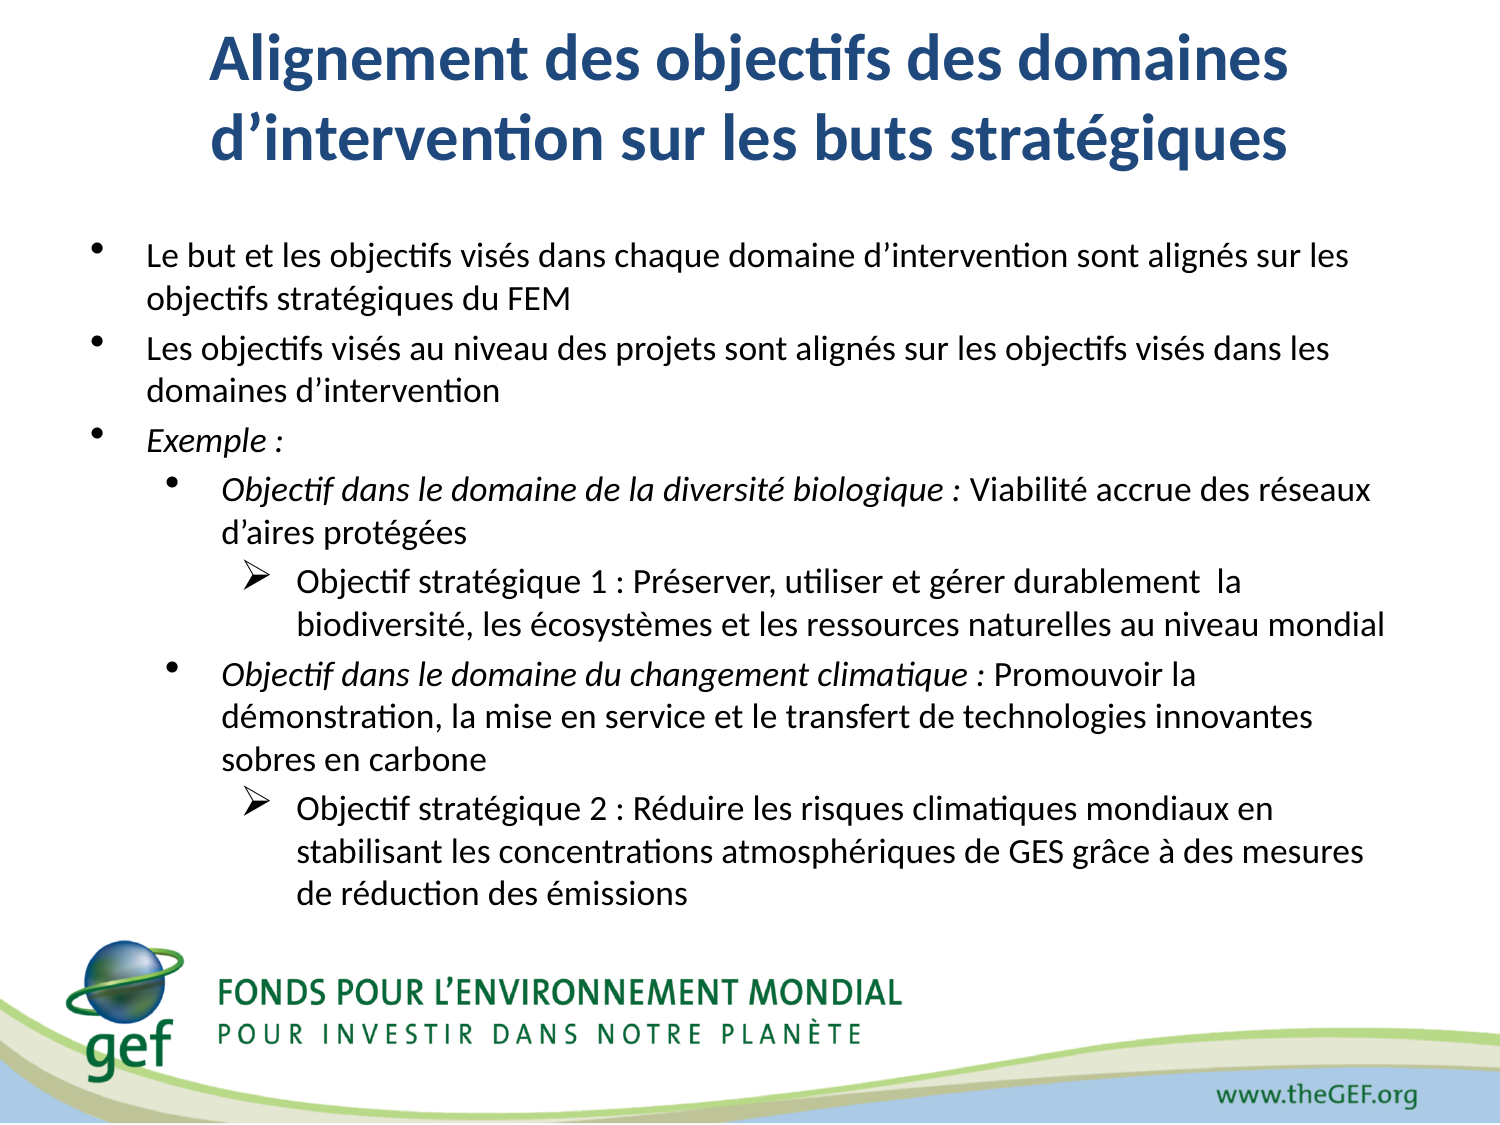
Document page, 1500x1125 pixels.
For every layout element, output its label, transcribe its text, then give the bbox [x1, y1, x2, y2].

list Le but et les objectifs visés dans chaque domaine d’intervention sont alignés sur les objectifs stratégiques du FEM Les objectifs visés au niveau des projets sont alignés sur les objectifs visés dans les domaines d’intervention Exemple : Objectif dans le domaine de la diversité biologique : Viabilité accrue des réseaux d’aires protégées Objectif stratégique 1 : Préserver, utiliser et gérer durablement la biodiversité, les écosystèmes et les ressources naturelles au niveau mondial Objectif dans le domaine du changement climatique : Promouvoir la démonstration, la mise en service et le transfert de technologies innovantes sobres en carbone Objectif stratégique 2 : Réduire les risques climatiques mondiaux en stabilisant les concentrations atmosphériques de GES grâce à des mesures de réduction des émissions [74, 224, 1426, 1006]
title Alignement des objectifs des domaines d’intervention sur les buts stratégiques [74, 0, 1426, 188]
picture [0, 912, 1500, 1125]
